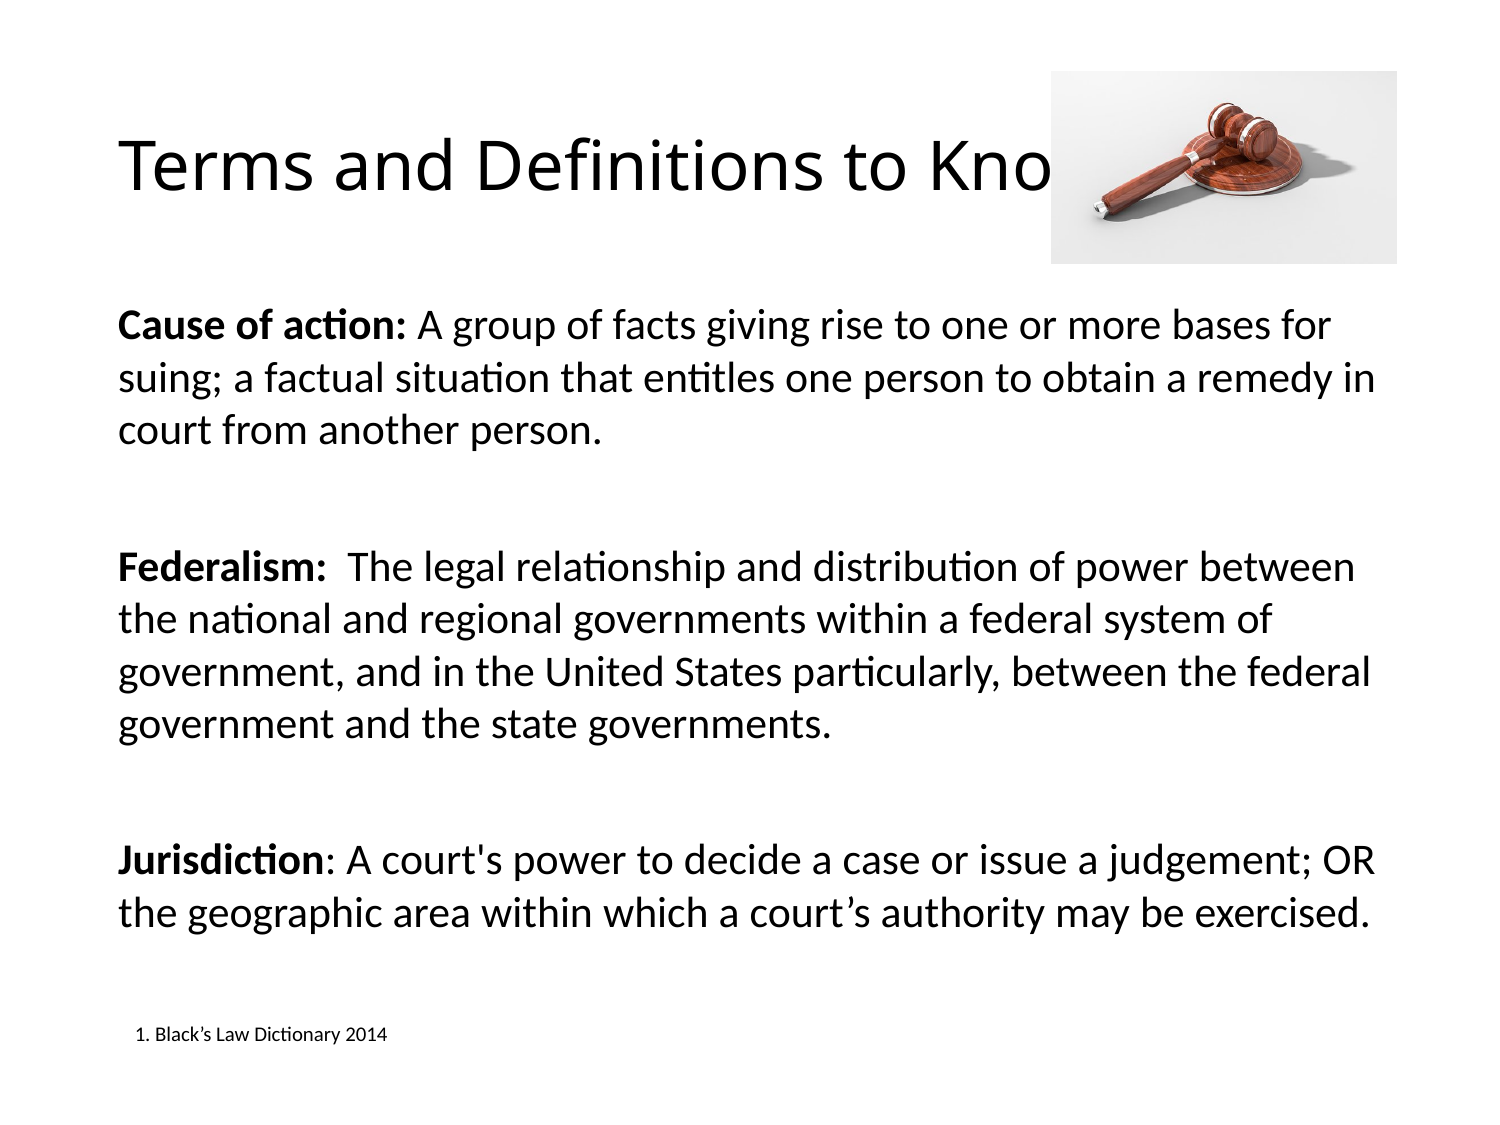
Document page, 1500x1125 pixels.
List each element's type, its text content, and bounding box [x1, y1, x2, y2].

picture [1051, 71, 1397, 264]
title Terms and Definitions to Know1 [102, 59, 1398, 278]
list Cause of action: A group of facts giving rise to one or more bases for suing; a factual situation that entitles one person to obtain a remedy in court from another person. Federalism: The legal relationship and distribution of power between the national and regional governments within a federal system of government, and in the United States particularly, between the federal government and the state governments. Jurisdiction: A court's power to decide a case or issue a judgement; OR the geographic area within which a court’s authority may be exercised. [102, 288, 1398, 1003]
text_box 1. Black’s Law Dictionary 2014 [119, 1013, 1346, 1053]
